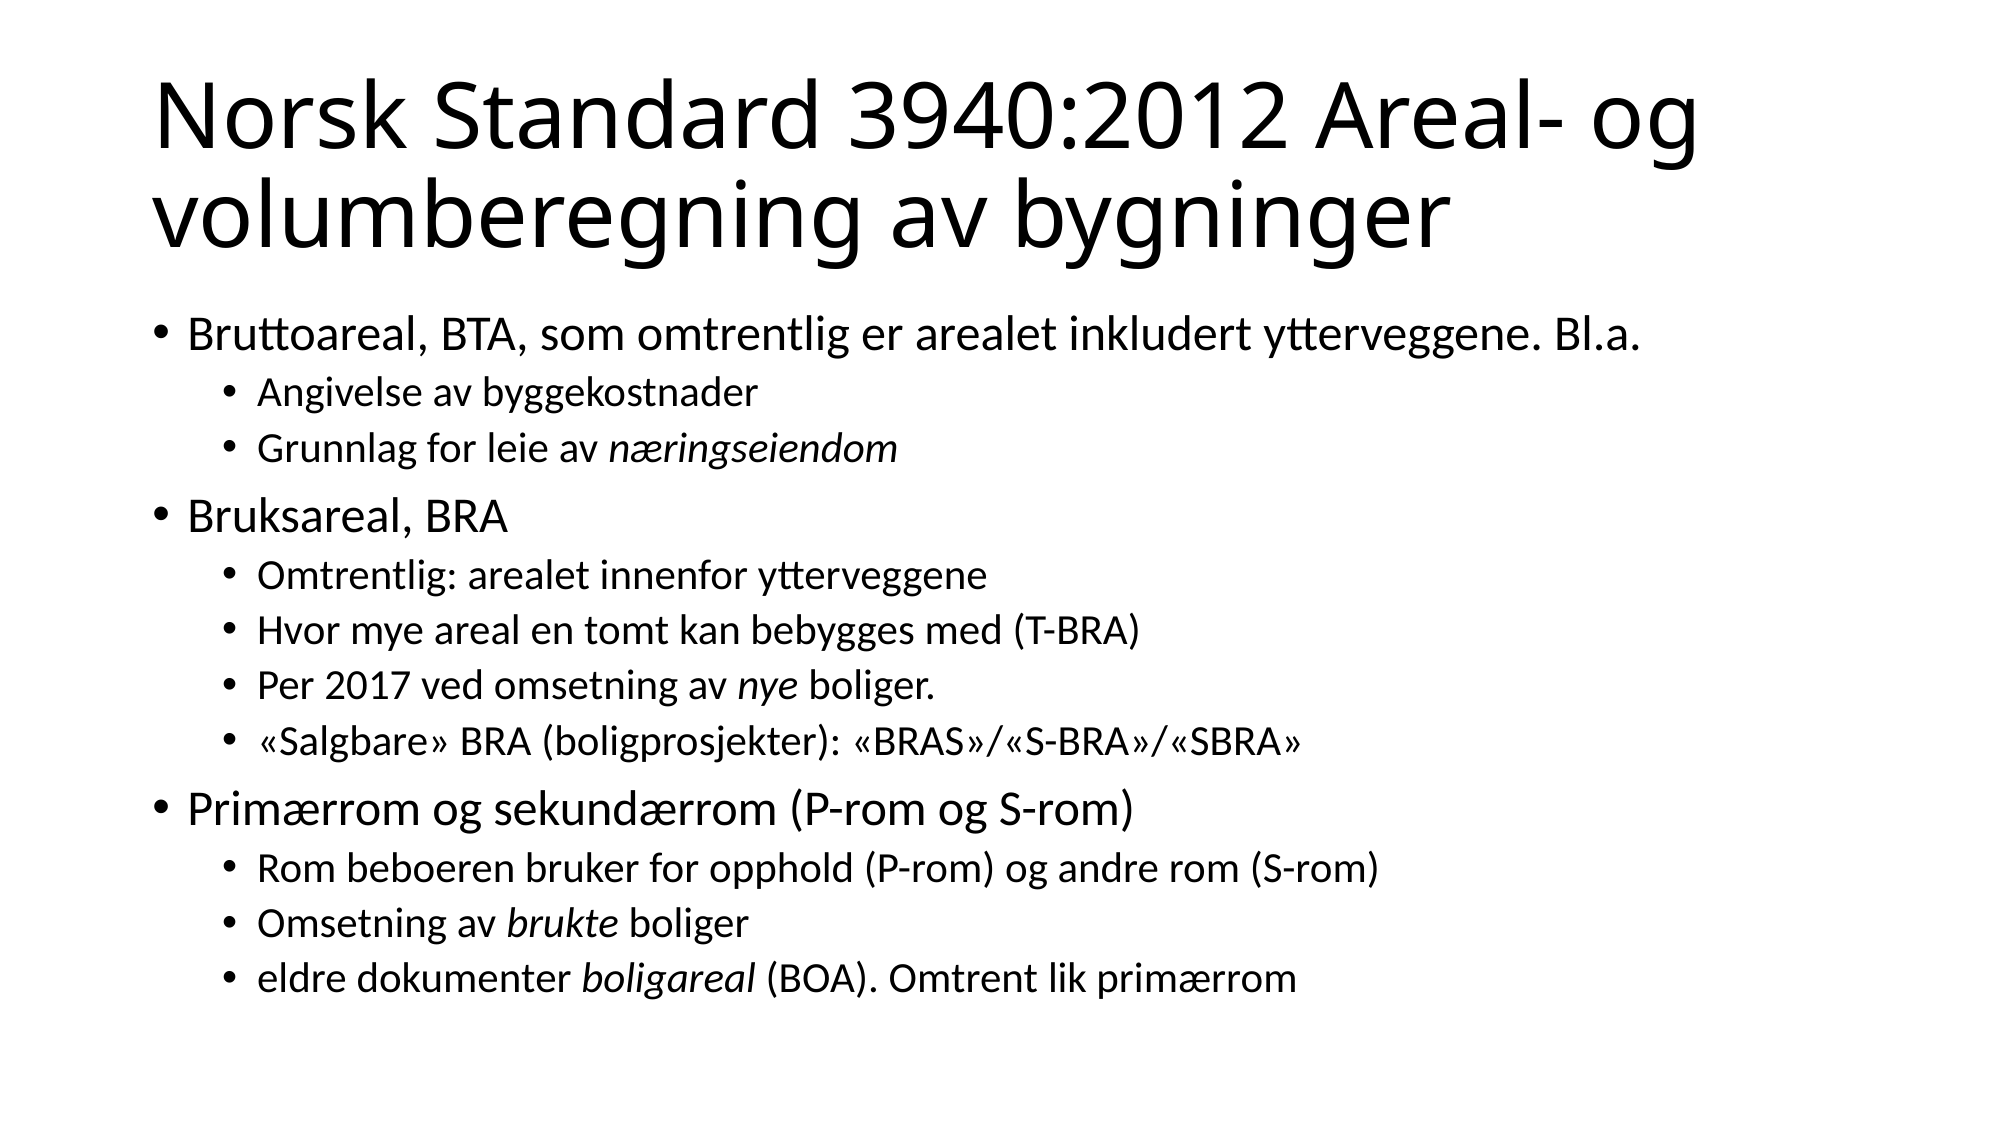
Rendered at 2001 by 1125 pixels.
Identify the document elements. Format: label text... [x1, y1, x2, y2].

title Norsk Standard 3940:2012 Areal- og volumberegning av bygninger [137, 59, 1863, 278]
list Bruttoareal, BTA, som omtrentlig er arealet inkludert ytterveggene. Bl.a. Angivelse av byggekostnader Grunnlag for leie av næringseiendom Bruksareal, BRA Omtrentlig: arealet innenfor ytterveggene Hvor mye areal en tomt kan bebygges med (T-BRA) Per 2017 ved omsetning av nye boliger. «Salgbare» BRA (boligprosjekter): «BRAS»/«S-BRA»/«SBRA» Primærrom og sekundærrom (P-rom og S-rom) Rom beboeren bruker for opphold (P-rom) og andre rom (S-rom) Omsetning av brukte boliger eldre dokumenter boligareal (BOA). Omtrent lik primærrom [137, 299, 1863, 1014]
